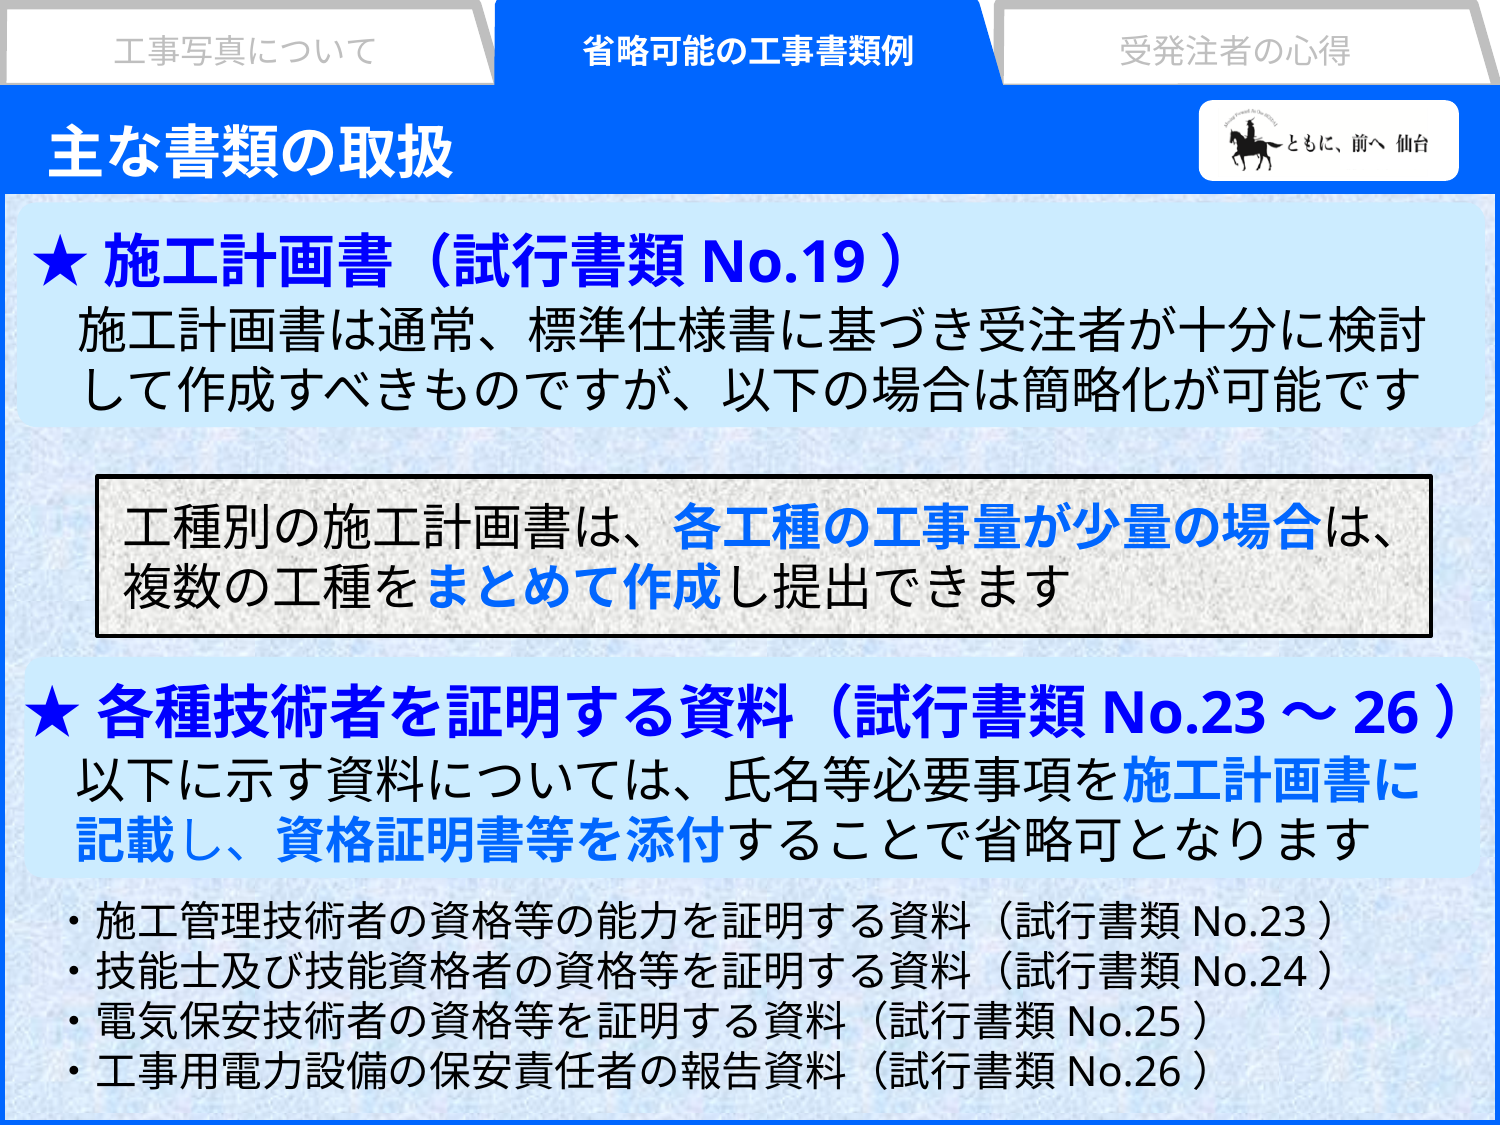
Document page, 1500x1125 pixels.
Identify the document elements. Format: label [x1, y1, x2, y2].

text_box [0, 3, 1500, 1125]
